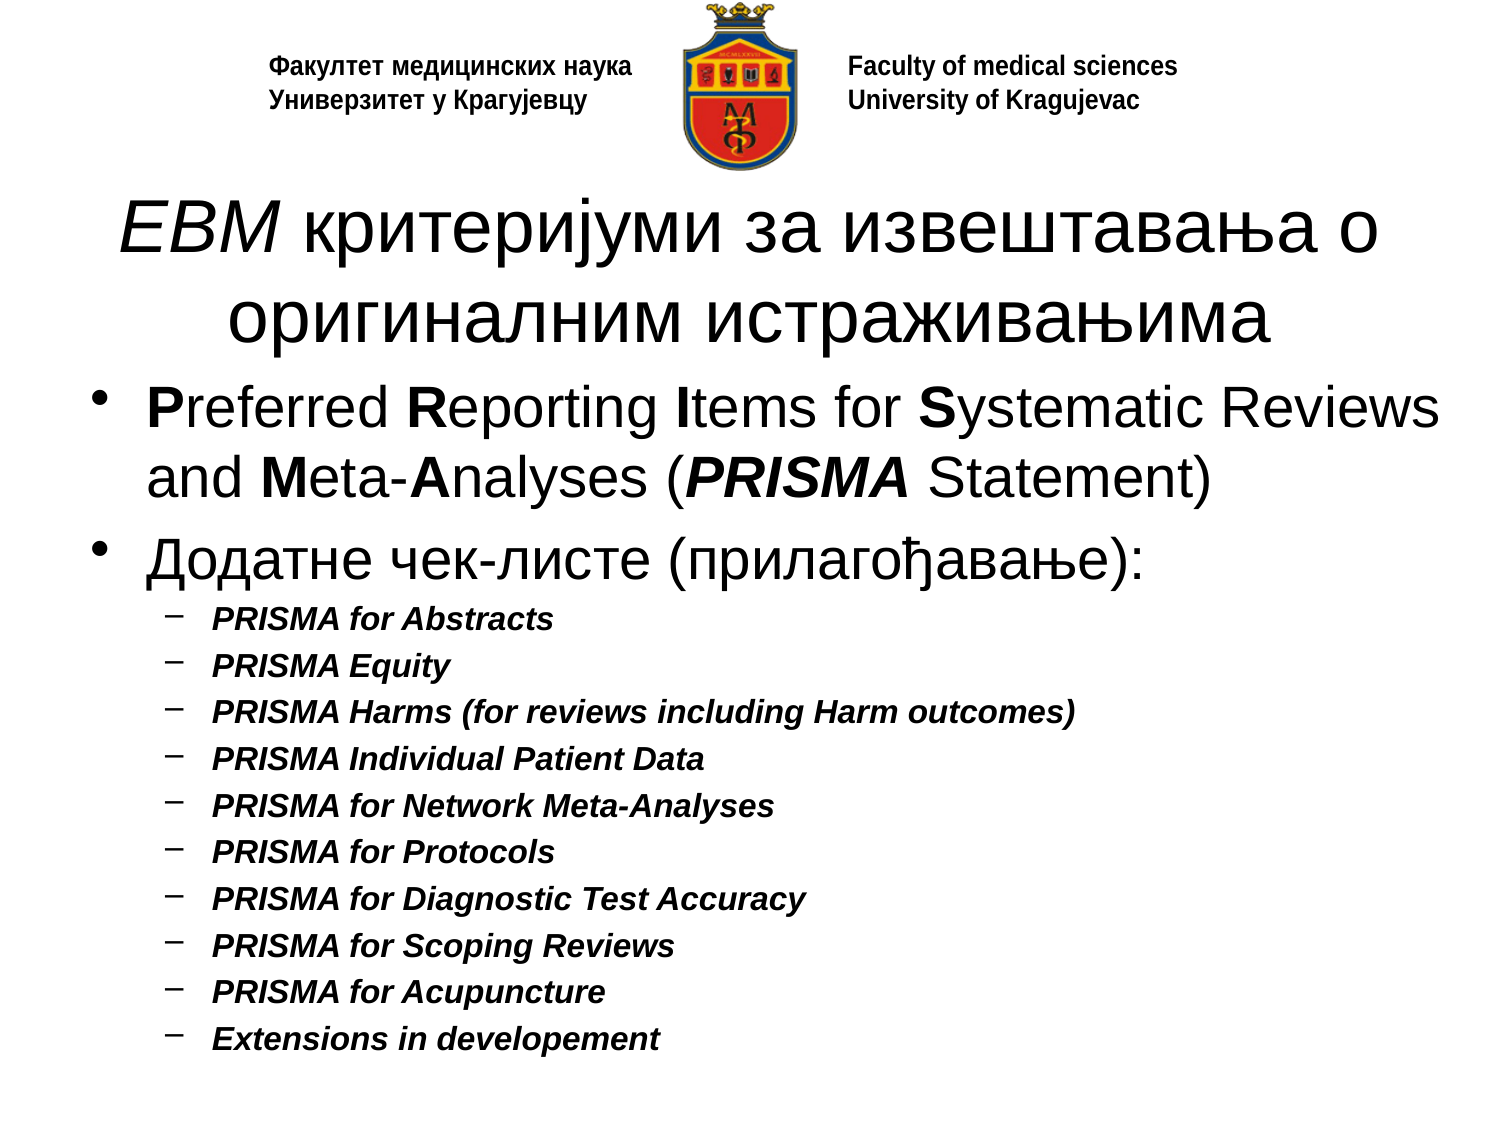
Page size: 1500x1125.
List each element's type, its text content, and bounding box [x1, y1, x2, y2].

list Preferred Reporting Items for Systematic Reviews and Meta-Analyses (PRISMA Statement) Додатне чек-листе (прилагођавање): PRISMA for Abstracts PRISMA Equity PRISMA Harms (for reviews including Harm outcomes) PRISMA Individual Patient Data PRISMA for Network Meta-Analyses PRISMA for Protocols PRISMA for Diagnostic Test Accuracy PRISMA for Scoping Reviews PRISMA for Acupuncture Extensions in developement [74, 361, 1459, 1118]
title EBM критеријуми за извештавања о оригиналним истраживањима [74, 173, 1426, 361]
